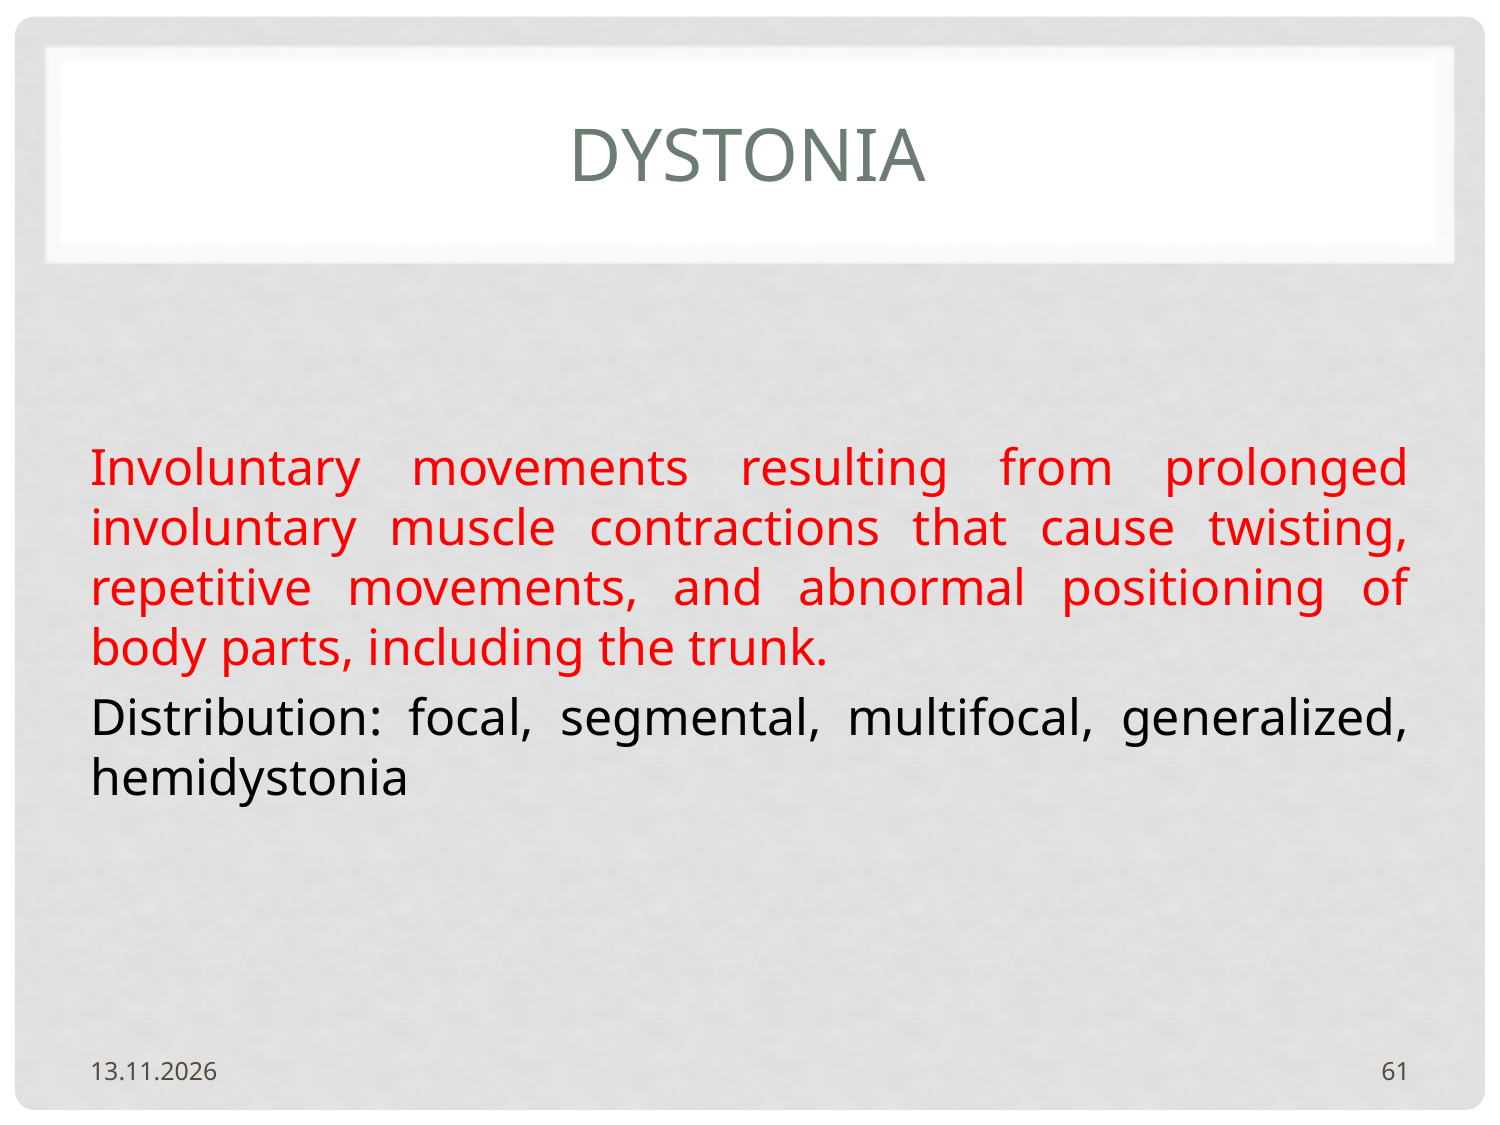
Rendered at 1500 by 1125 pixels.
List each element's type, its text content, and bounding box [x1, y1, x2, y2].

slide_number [75, 1042, 425, 1103]
slide_number 61 [1074, 1042, 1425, 1103]
list Involuntary movements resulting from prolonged involuntary muscle contractions that cause twisting, repetitive movements, and abnormal positioning of body parts, including the trunk. Distribution: focal, segmental, multifocal, generalized, hemidystonia [75, 287, 1425, 1005]
title DYSTONIA [69, 66, 1425, 238]
